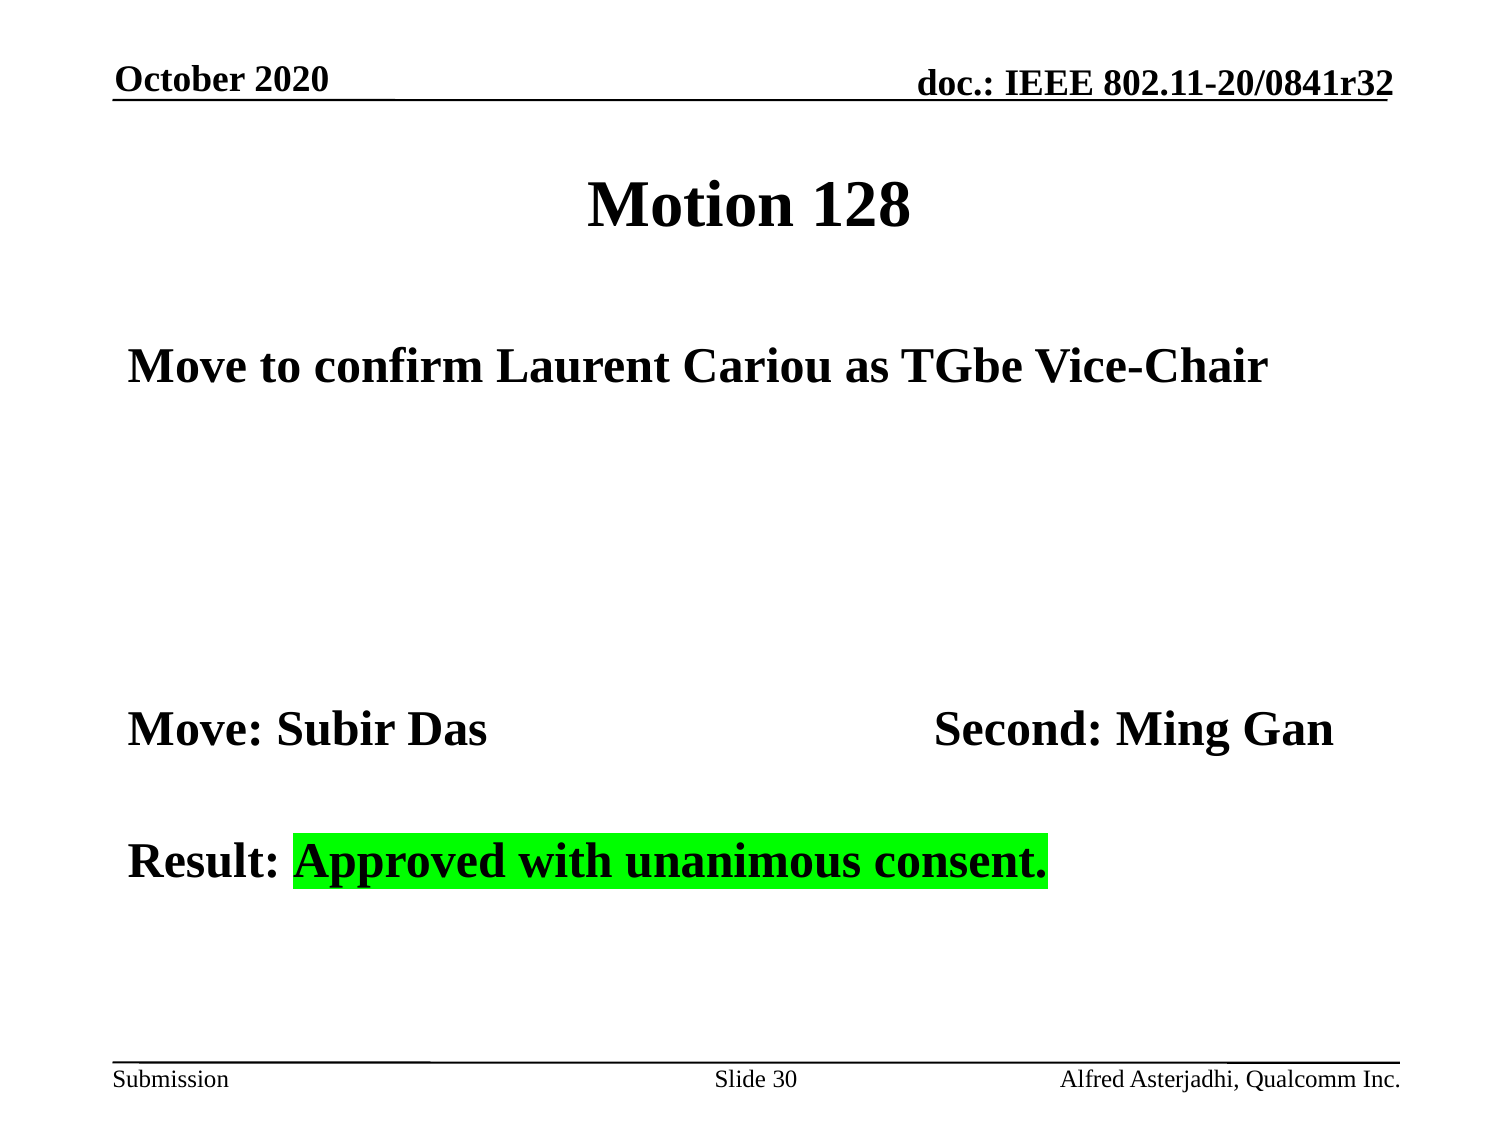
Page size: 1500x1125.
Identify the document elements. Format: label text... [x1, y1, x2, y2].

list Move to confirm Laurent Cariou as TGbe Vice-Chair Move: Subir Das Second: Ming Gan Result: Approved with unanimous consent. [112, 324, 1388, 1000]
slide_number Slide 30 [712, 1061, 800, 1123]
title Motion 128 [112, 112, 1388, 288]
footer Alfred Asterjadhi, Qualcomm Inc. [878, 1061, 1402, 1093]
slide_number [114, 54, 423, 100]
